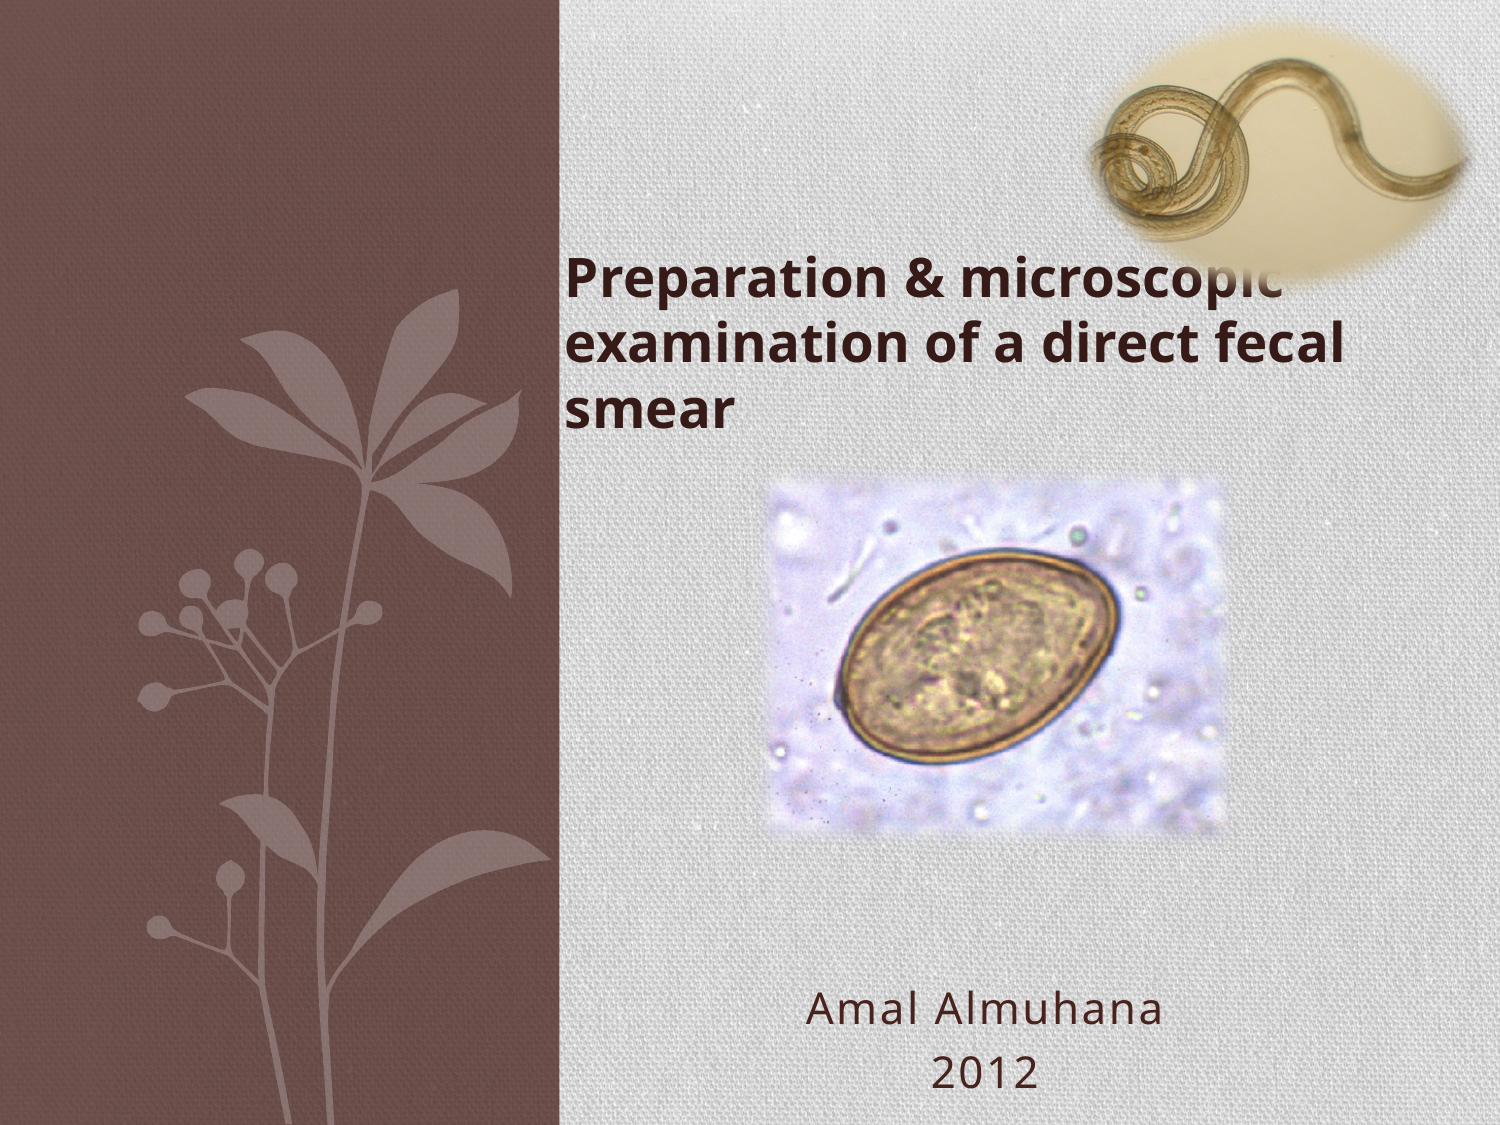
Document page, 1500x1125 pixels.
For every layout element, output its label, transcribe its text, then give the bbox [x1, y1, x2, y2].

picture [1071, 4, 1485, 305]
subtitle Amal Almuhana 2012 [697, 845, 1273, 1105]
title Preparation & microscopic examination of a direct fecal smear [549, 232, 1500, 513]
picture [749, 462, 1241, 851]
